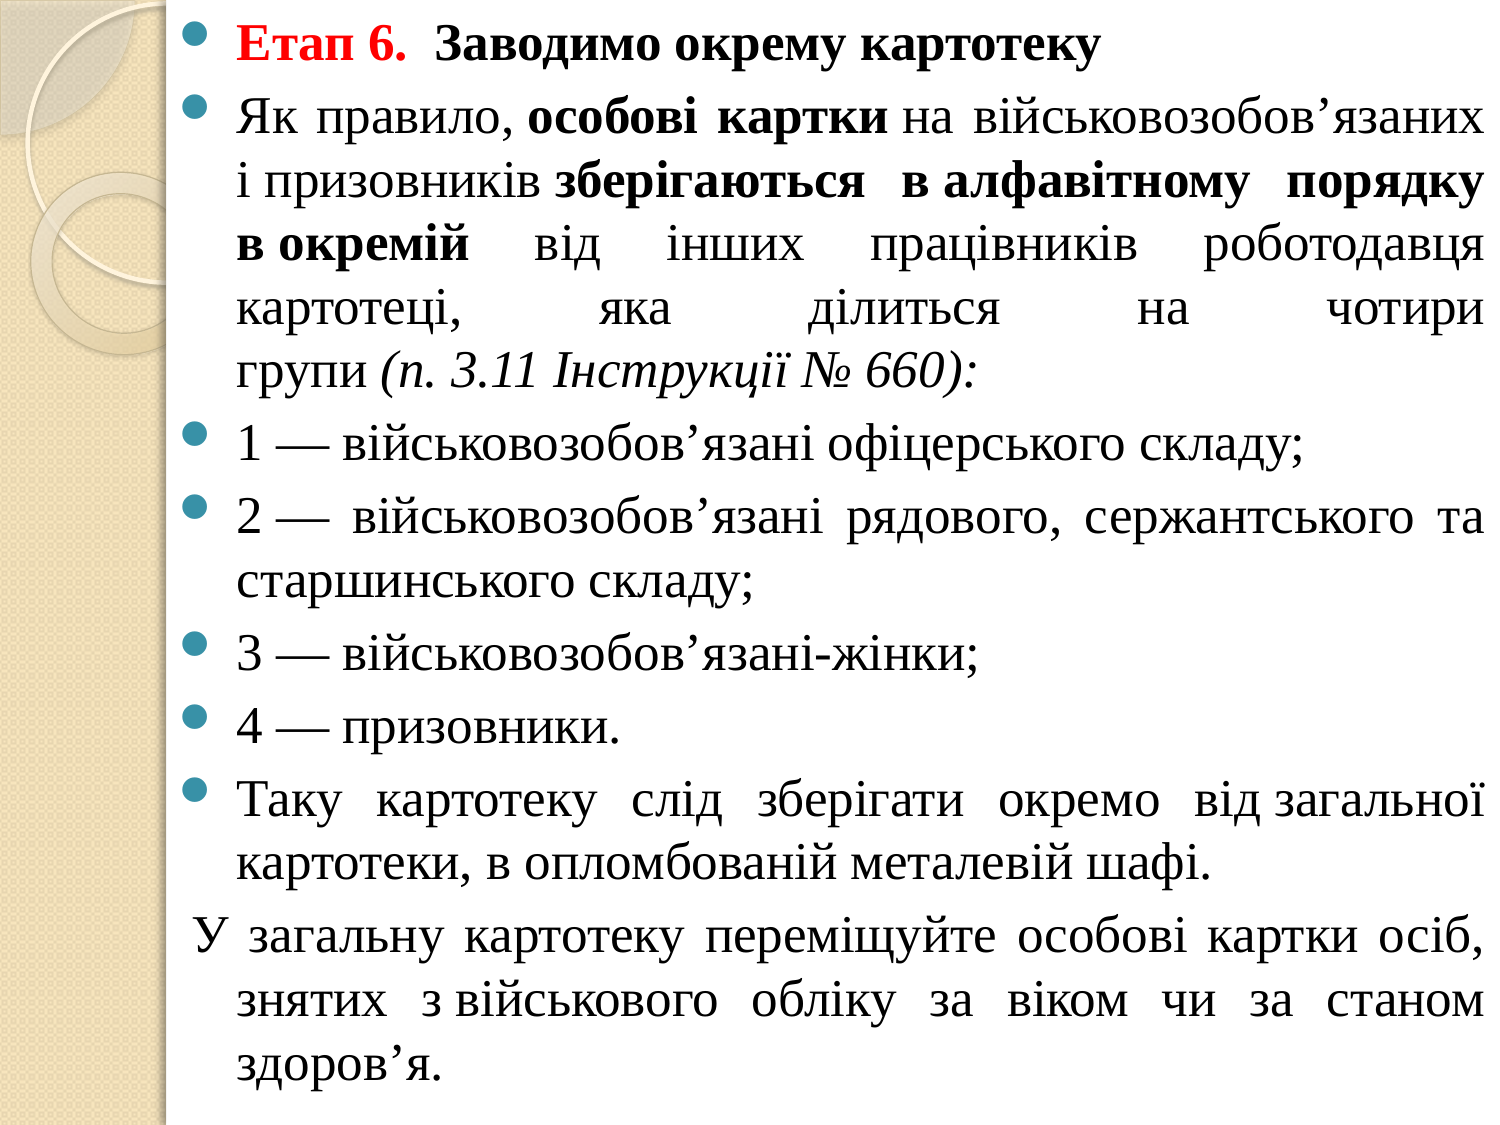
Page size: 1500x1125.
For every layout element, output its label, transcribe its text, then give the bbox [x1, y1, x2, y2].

list Етап 6. Заводимо окрему картотеку Як правило, особові картки на військово­зобов’язаних і призовників зберігаються в алфавітному порядку в окремій від інших працівників роботодавця картотеці, яка ділиться на чотири групи (п. 3.11 Інструкції № 660): 1 — військовозобов’язані офіцерського складу; 2 — військовозобов’язані рядового, сержантського та старшинського складу; 3 — військовозобов’язані-жінки; 4 — призовники. Таку картотеку слід зберігати окремо від загальної картотеки, в опломбованій металевій шафі. У загальну картотеку переміщуйте особові картки осіб, знятих з військового обліку за віком чи за станом здоров’я. [164, 0, 1500, 1125]
